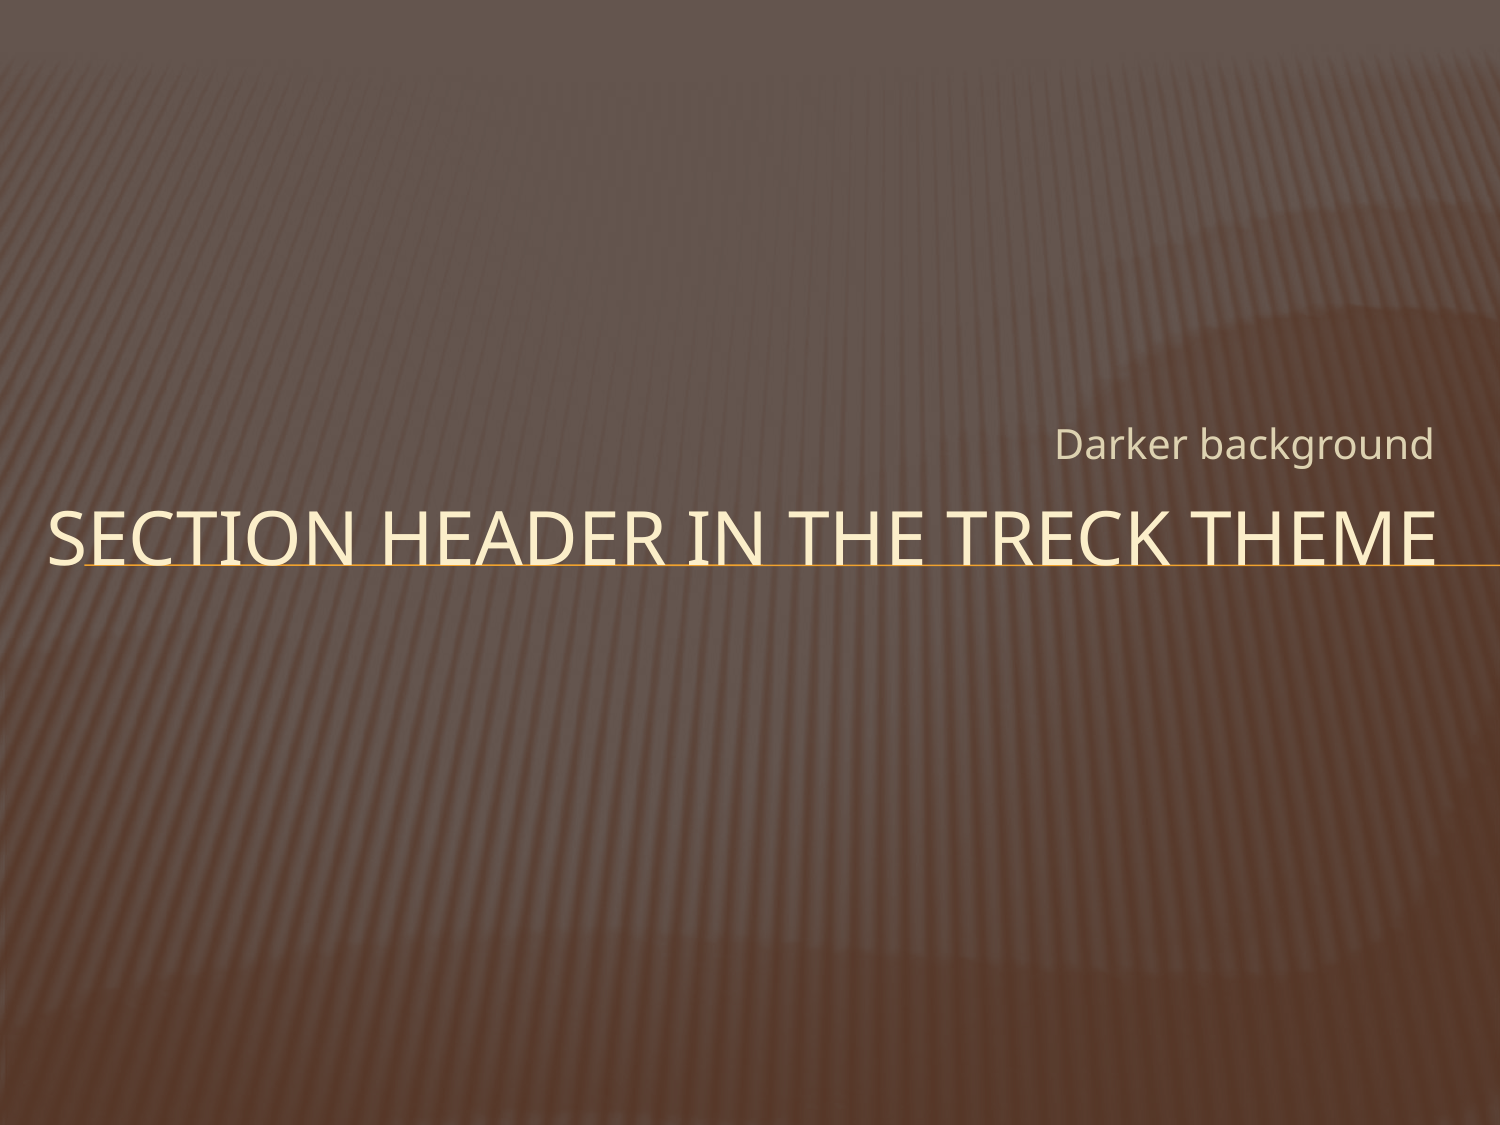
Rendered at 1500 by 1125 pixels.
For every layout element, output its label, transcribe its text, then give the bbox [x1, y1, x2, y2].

title Section header in the treck theme [29, 483, 1455, 678]
list Darker background [62, 275, 1450, 475]
